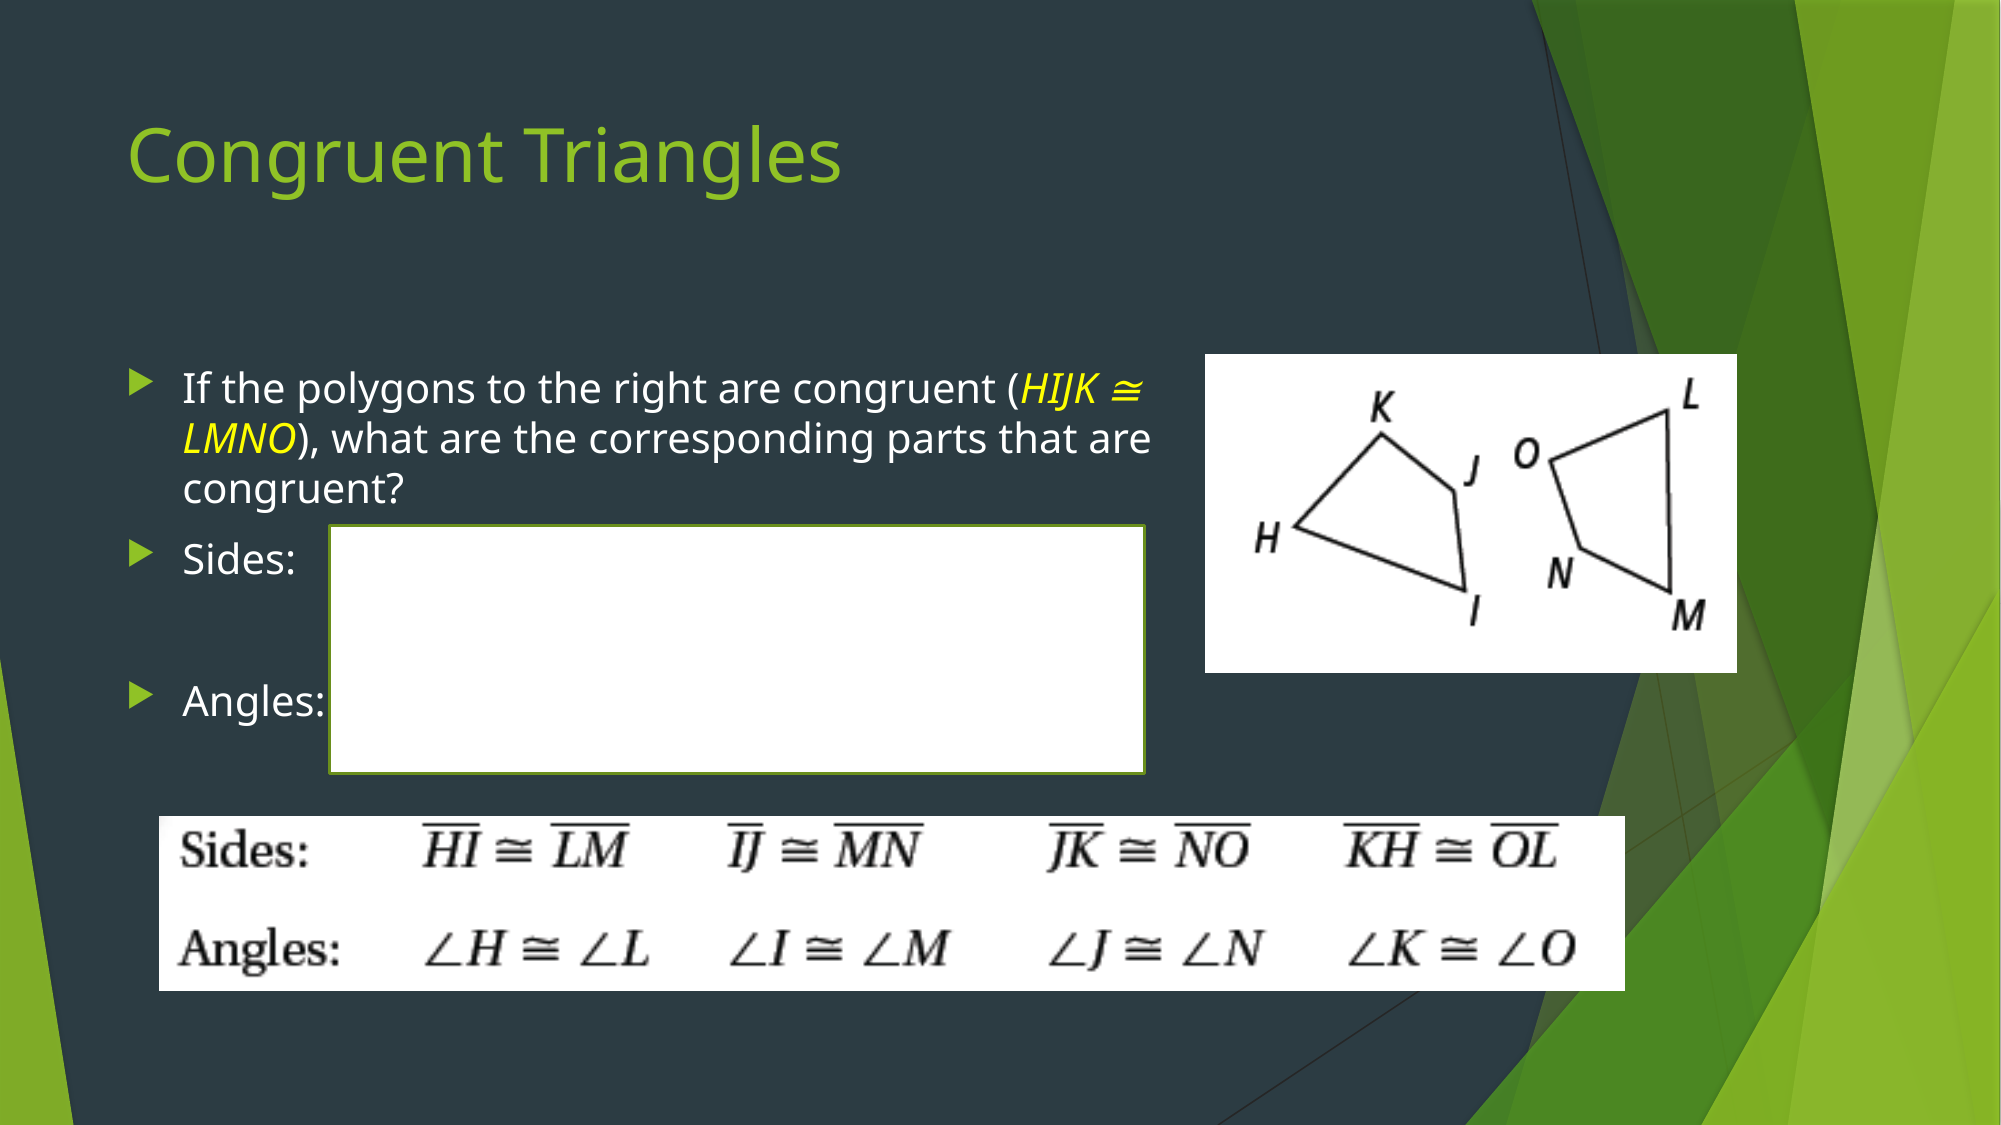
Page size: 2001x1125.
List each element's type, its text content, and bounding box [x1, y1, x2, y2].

picture [158, 815, 1626, 992]
title Congruent Triangles [111, 99, 1522, 317]
list If the polygons to the right are congruent (HIJK ≅ LMNO), what are the corresponding parts that are congruent? Sides: Angles: [111, 354, 1169, 739]
text_box [328, 524, 1146, 775]
picture [1204, 353, 1737, 674]
